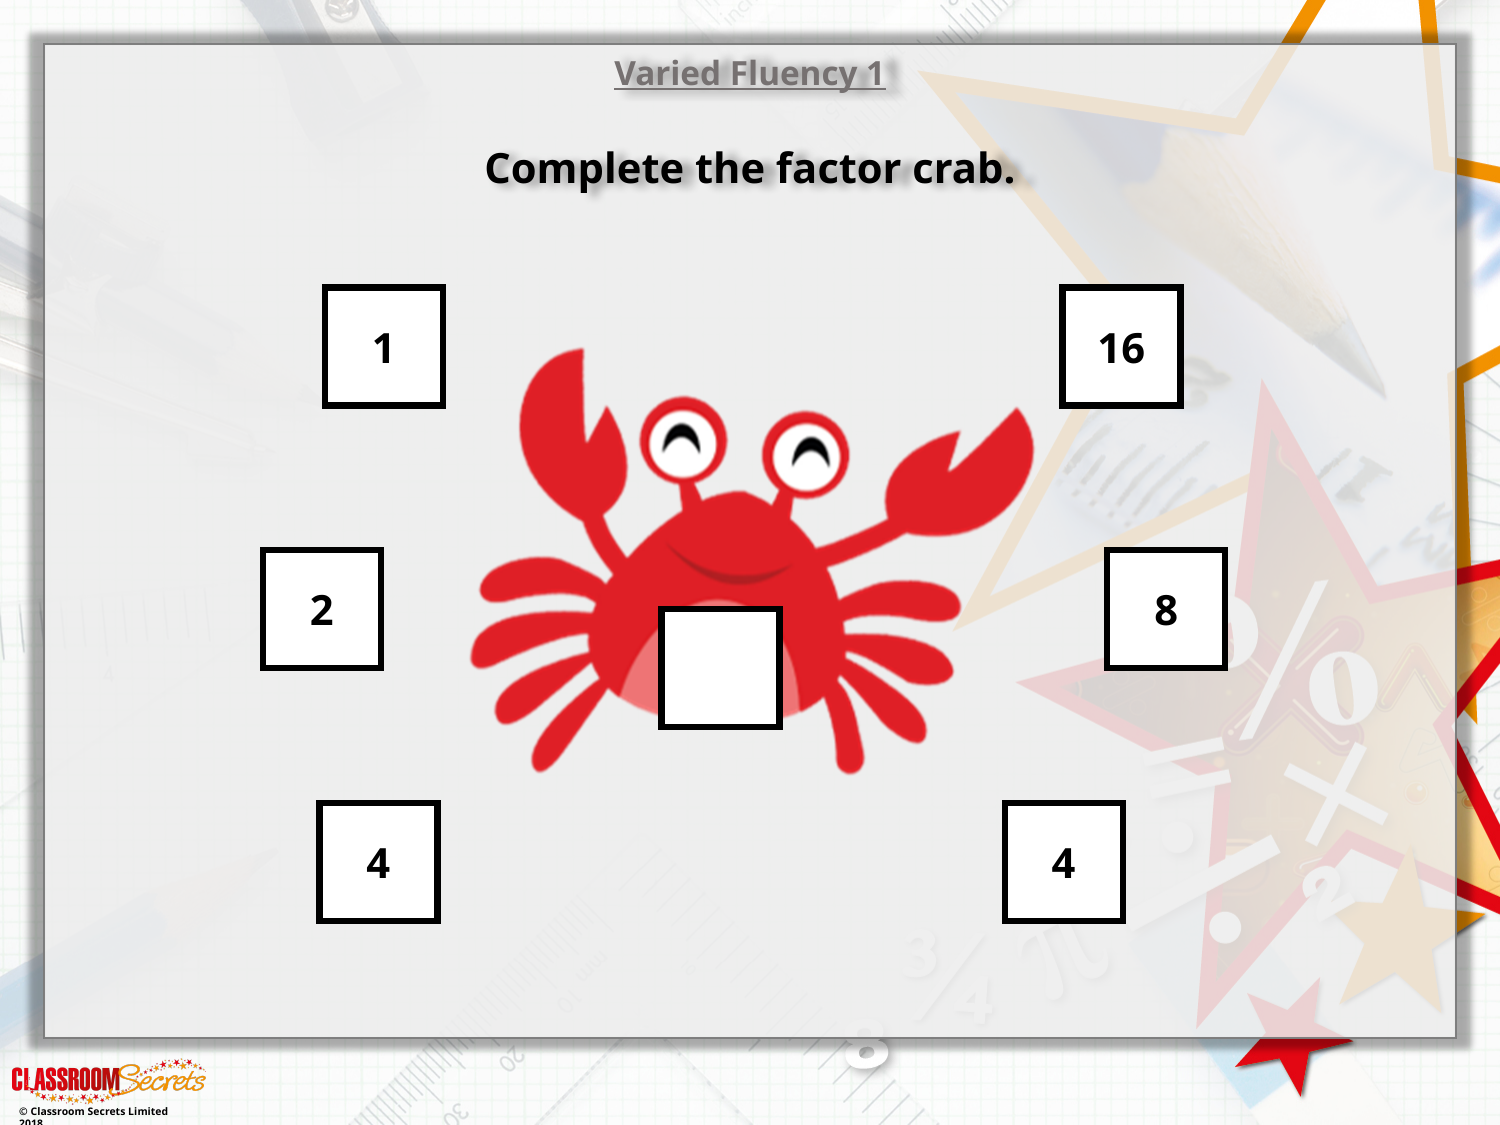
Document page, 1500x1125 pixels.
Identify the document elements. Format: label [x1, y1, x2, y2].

text_box [262, 287, 1226, 922]
picture [0, 0, 1500, 1125]
